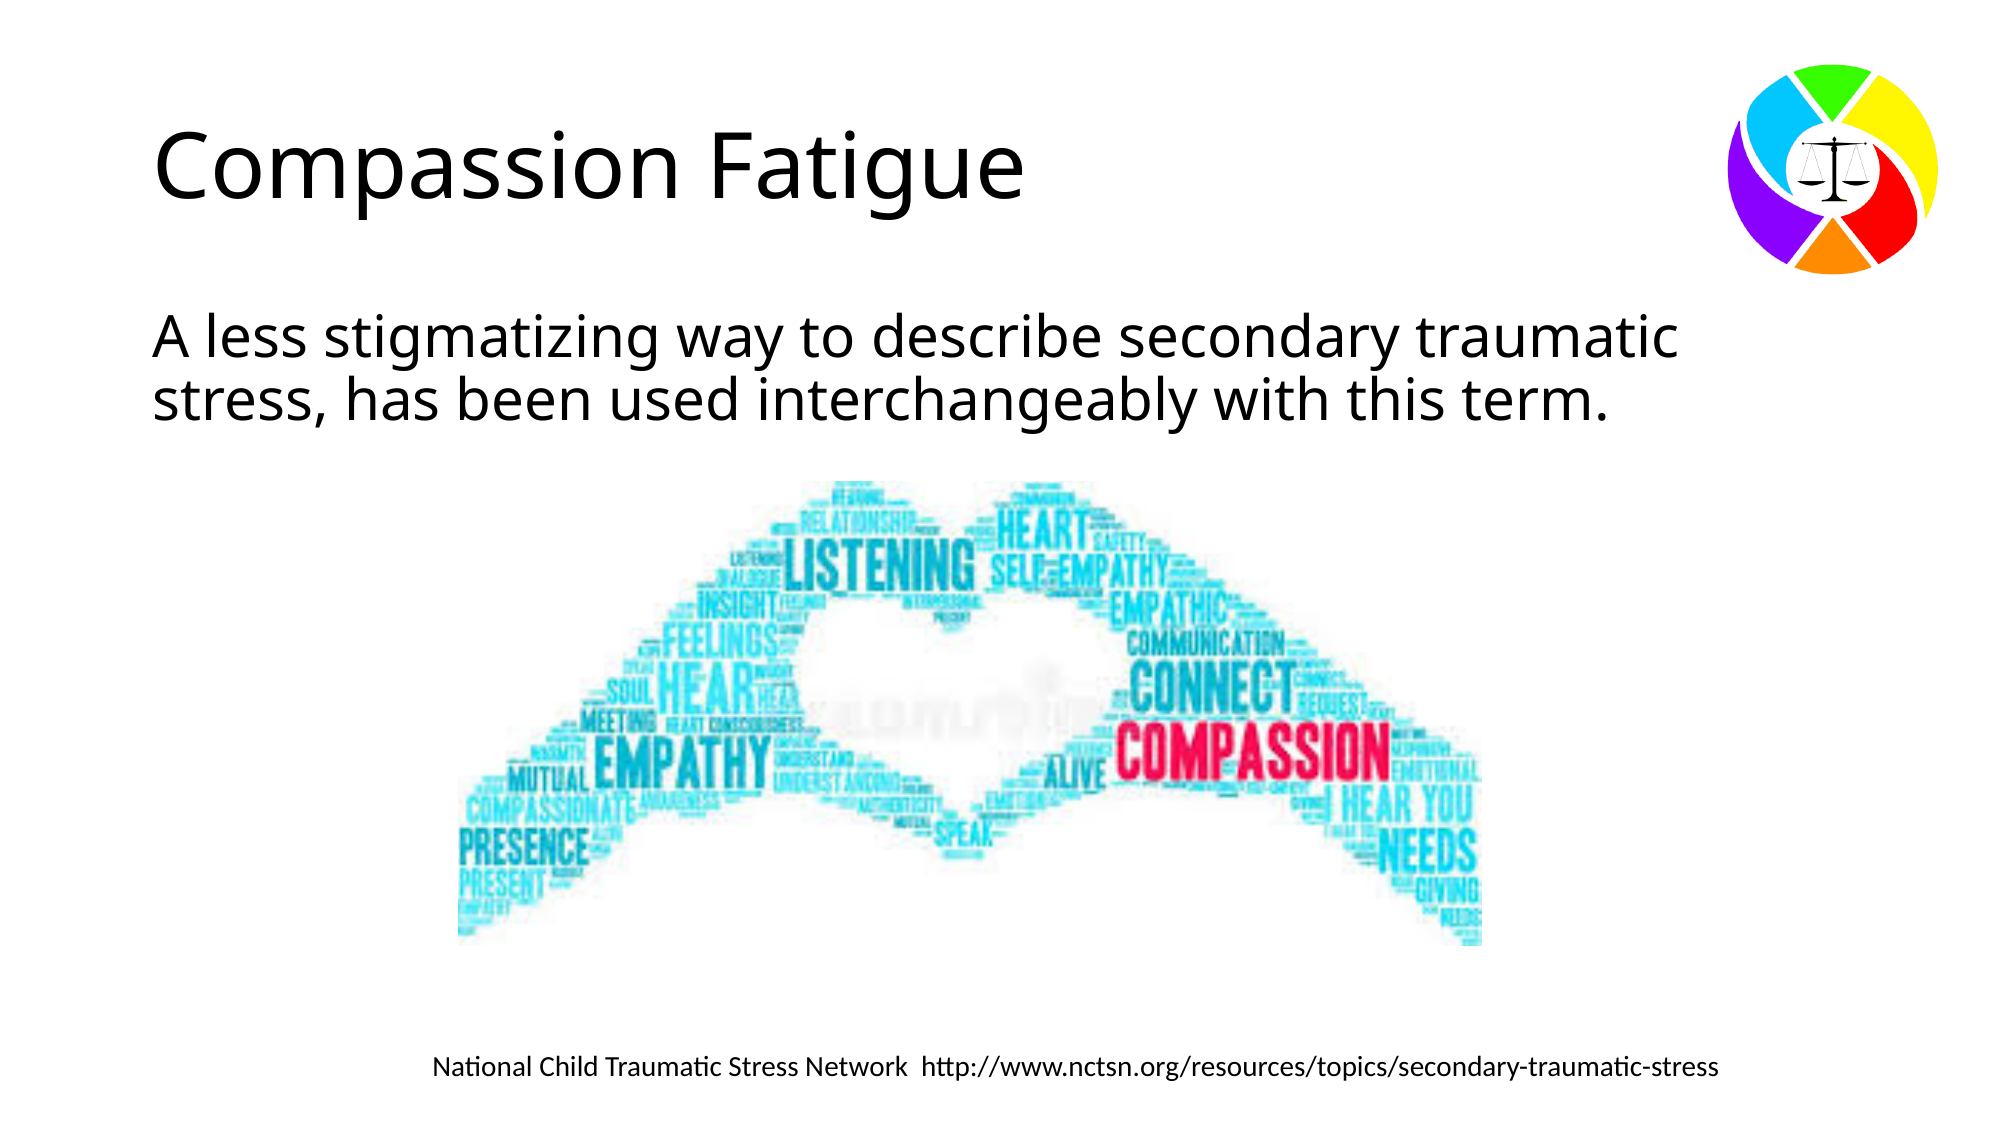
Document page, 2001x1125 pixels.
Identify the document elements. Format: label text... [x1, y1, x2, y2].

picture [1694, 29, 1973, 308]
title Compassion Fatigue [137, 59, 1675, 278]
picture [458, 481, 1482, 946]
list A less stigmatizing way to describe secondary traumatic stress, has been used interchangeably with this term. [137, 299, 1716, 518]
text_box National Child Traumatic Stress Network http://www.nctsn.org/resources/topics/secondary-traumatic-stress [417, 1039, 1755, 1090]
